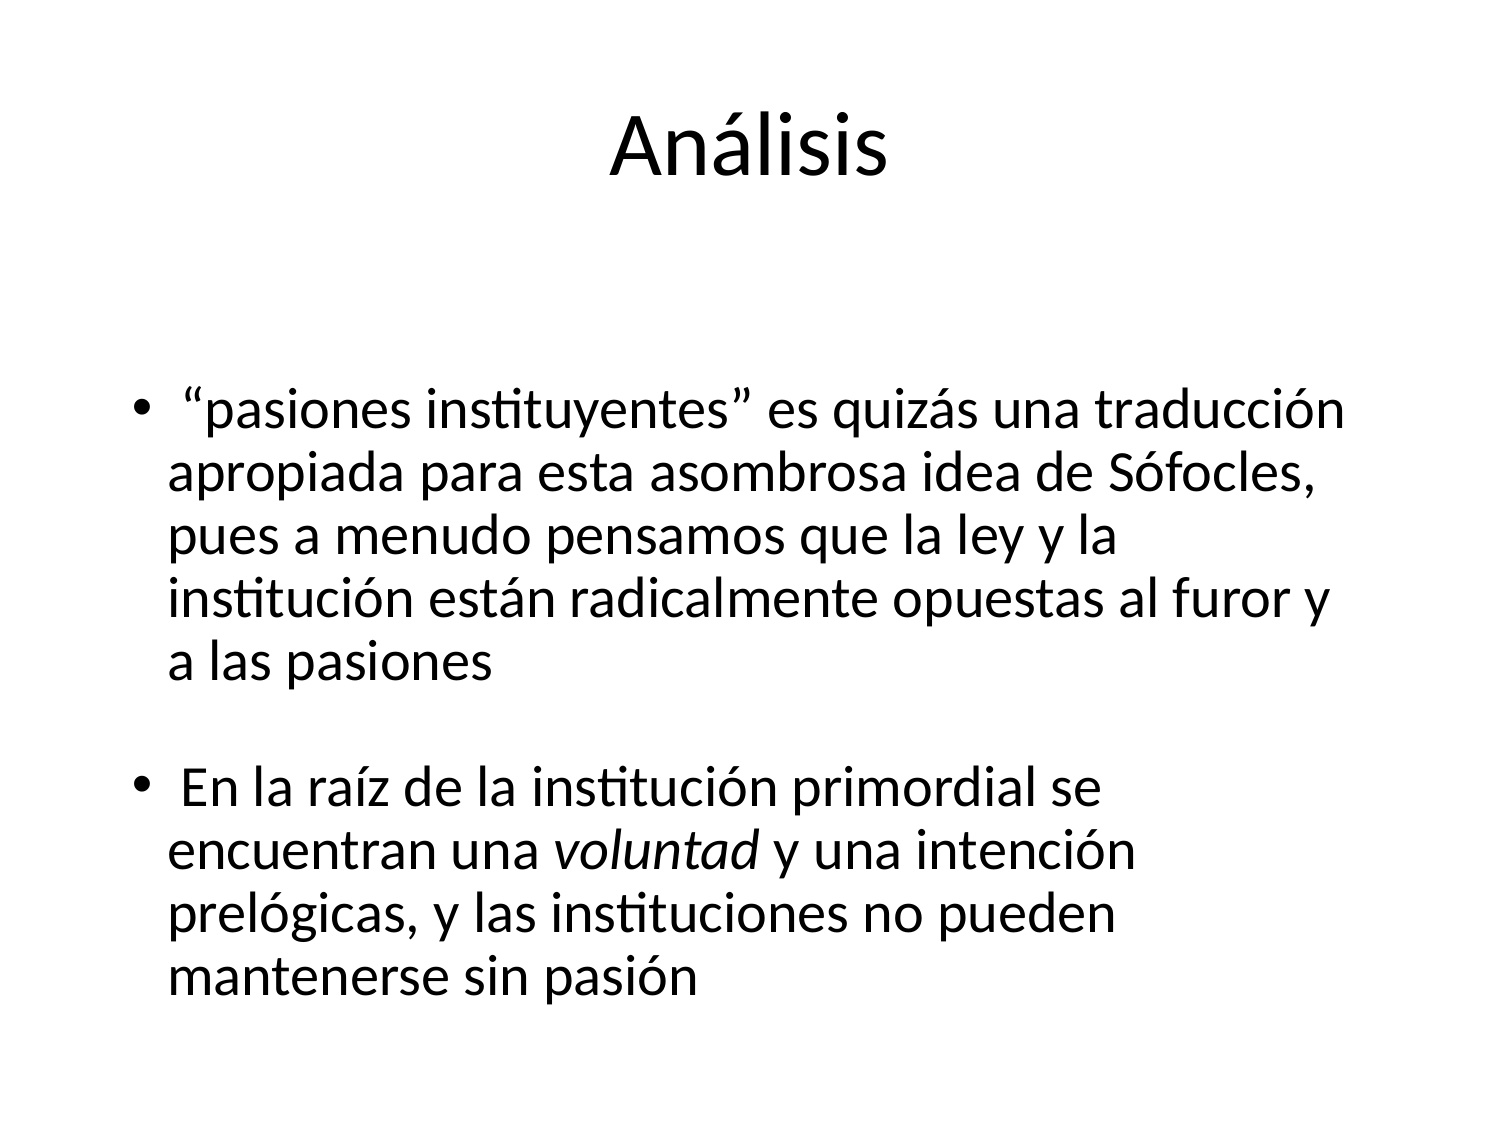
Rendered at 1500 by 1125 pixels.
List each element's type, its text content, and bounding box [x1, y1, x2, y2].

title Análisis [74, 44, 1426, 233]
text_box “pasiones instituyentes” es quizás una traducción apropiada para esta asombrosa idea de Sófocles, pues a menudo pensamos que la ley y la institución están radicalmente opuestas al furor y a las pasiones En la raíz de la institución primordial se encuentran una voluntad y una intención prelógicas, y las instituciones no pueden mantenerse sin pasión [117, 370, 1372, 1015]
